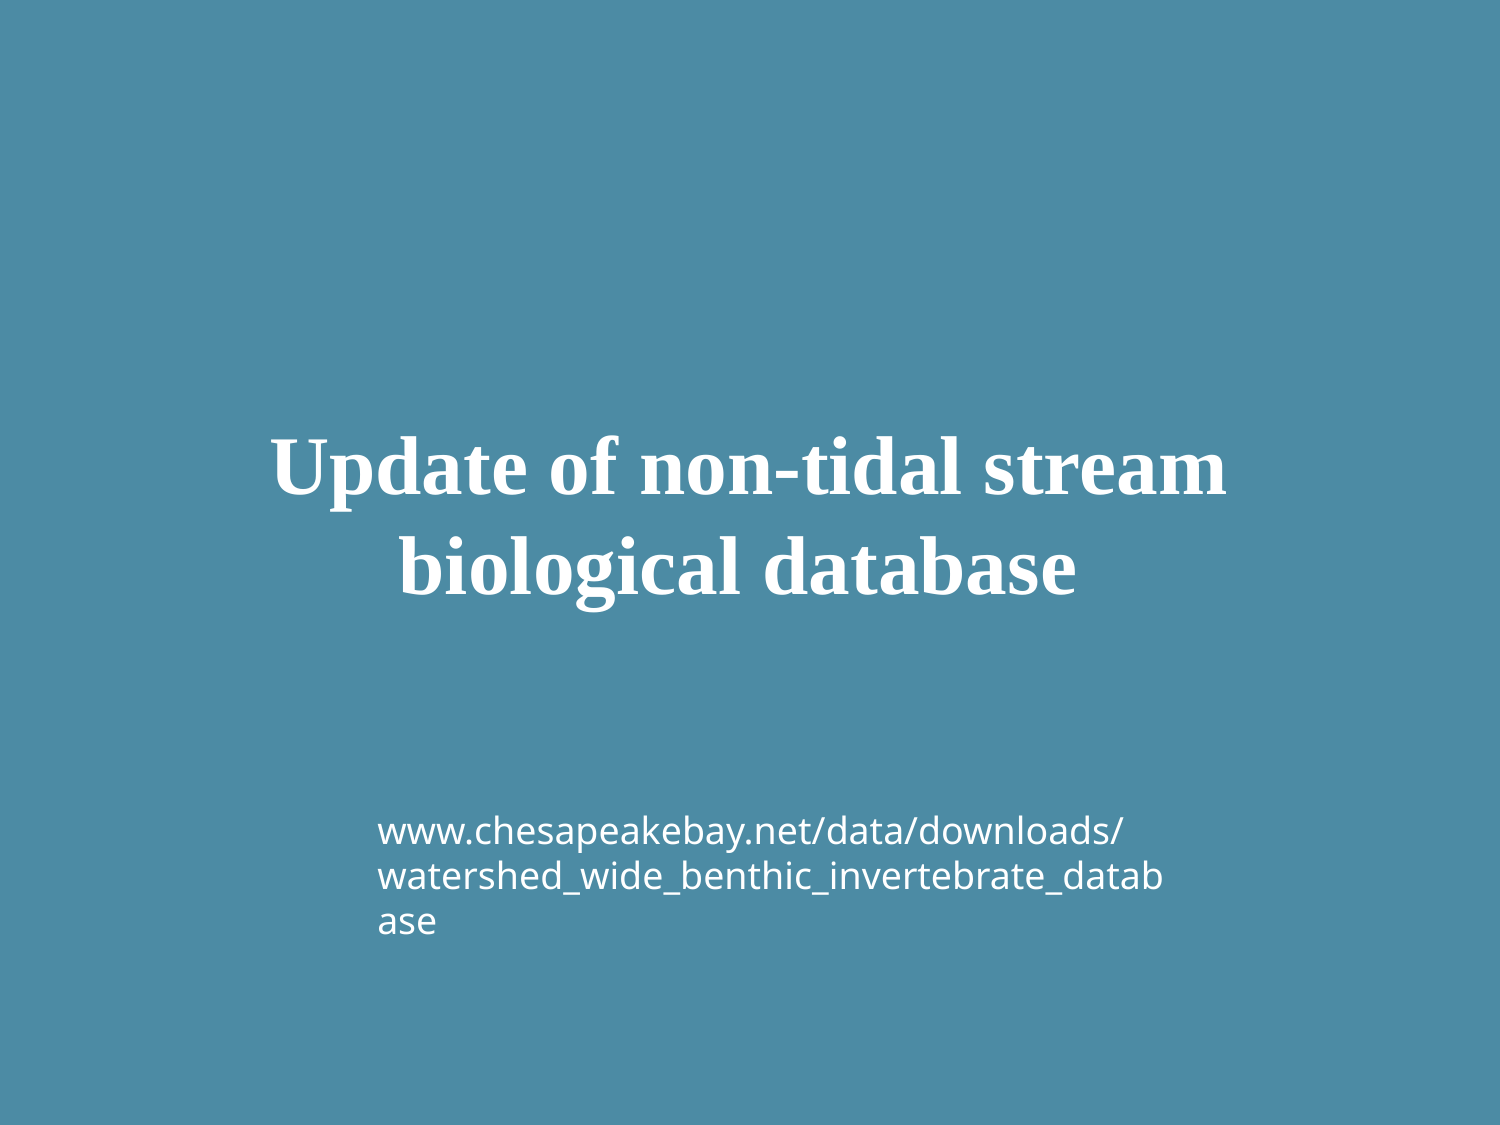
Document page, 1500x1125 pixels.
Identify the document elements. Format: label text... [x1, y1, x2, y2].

text_box www.chesapeakebay.net/data/downloads/ watershed_wide_benthic_invertebrate_database [362, 799, 1187, 950]
text_box Update of non-tidal stream biological database [164, 403, 1333, 679]
